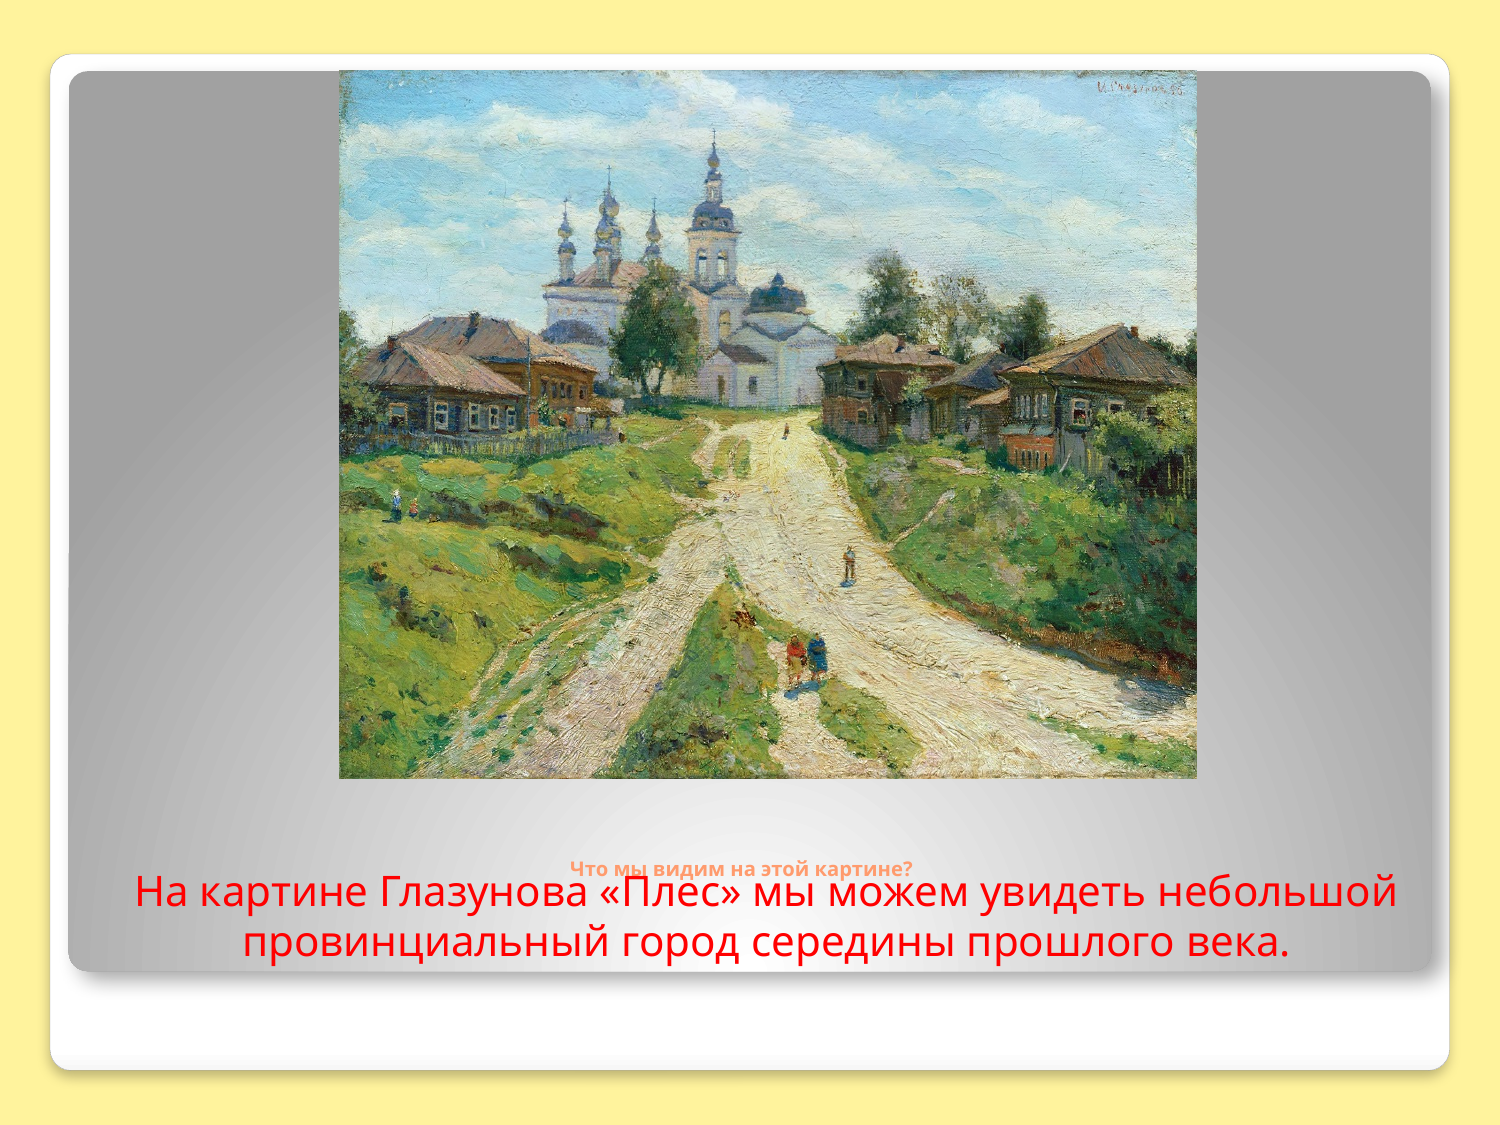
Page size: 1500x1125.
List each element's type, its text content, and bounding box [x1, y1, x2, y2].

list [339, 70, 1197, 780]
title Что мы видим на этой картине? [58, 750, 1425, 903]
text_box На картине Глазунова «Плес» мы можем увидеть небольшой провинциальный город середины прошлого века. [83, 855, 1450, 973]
